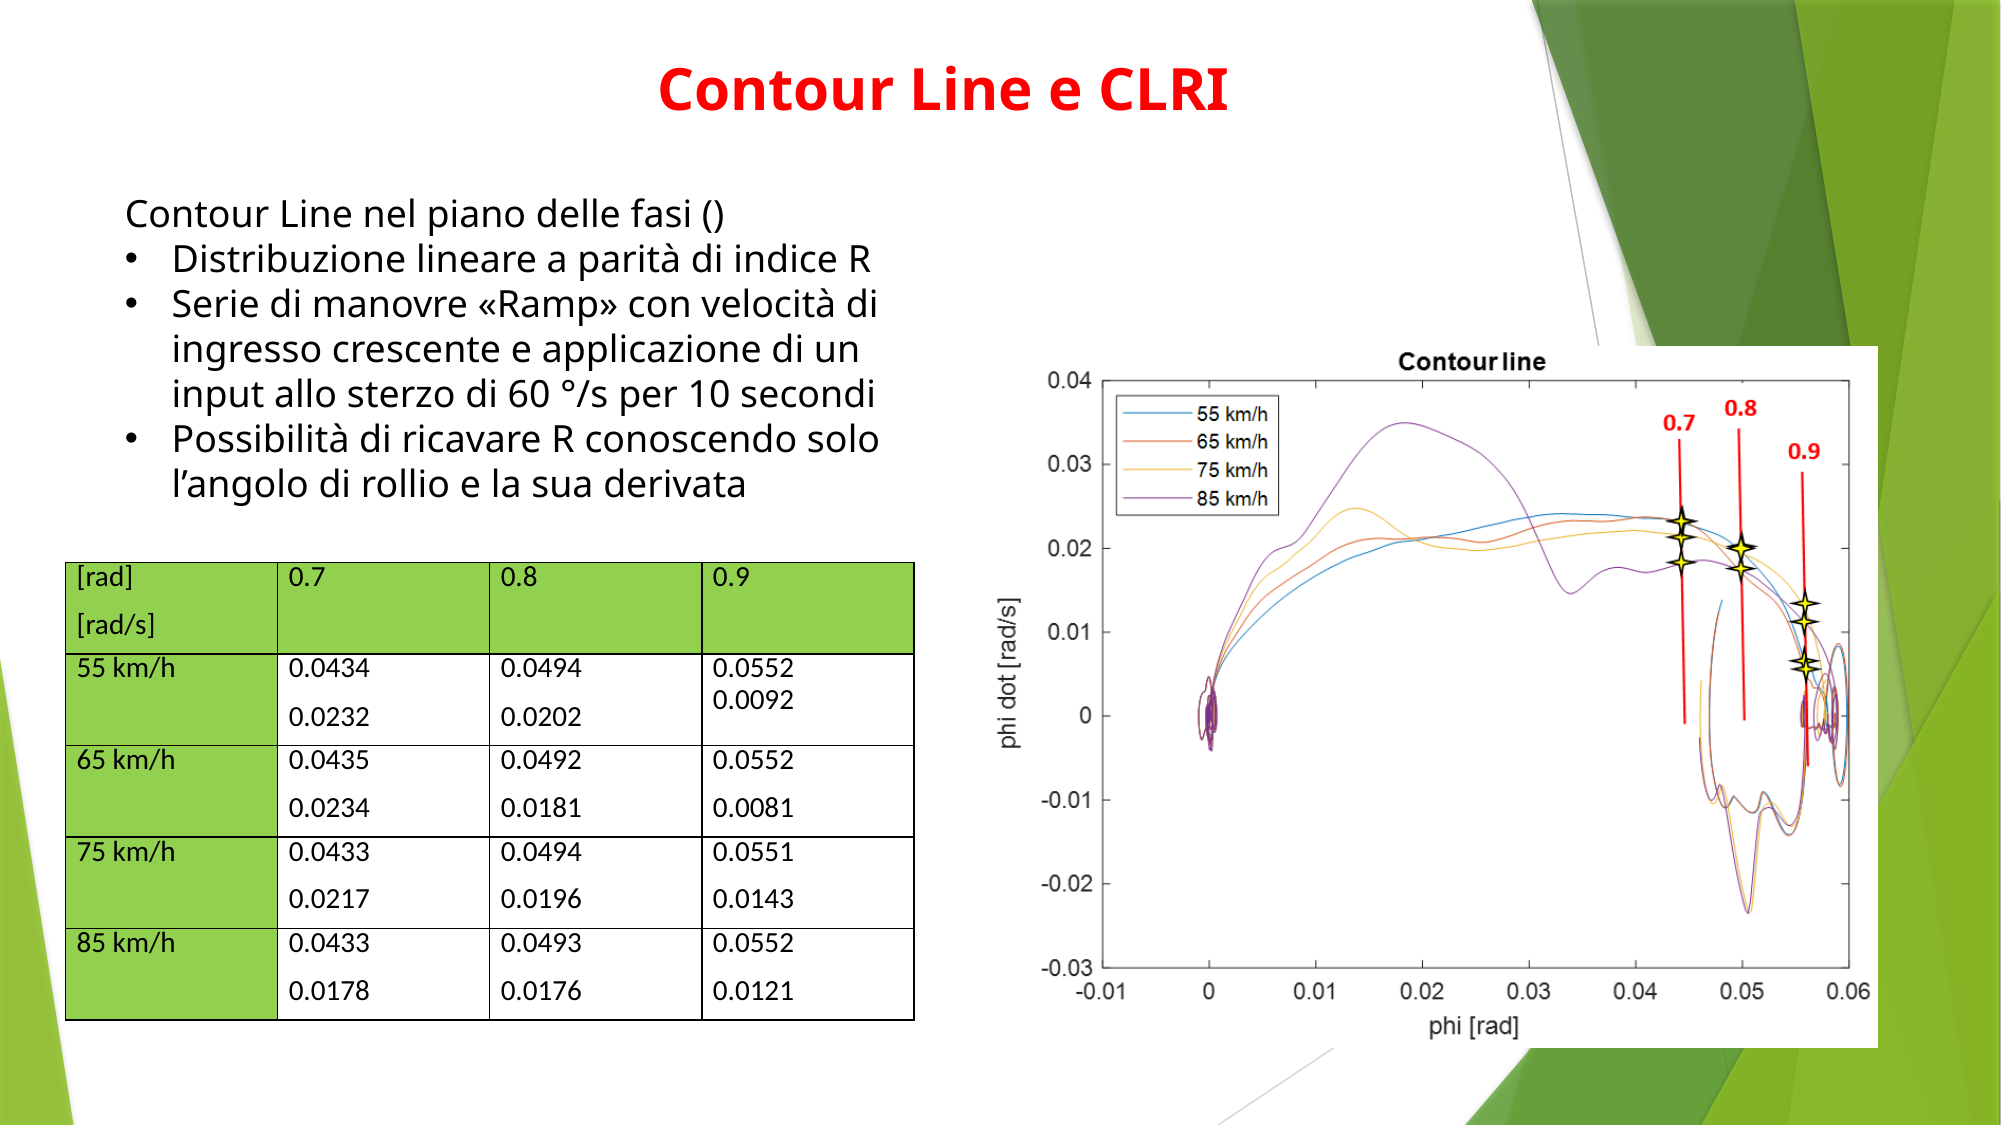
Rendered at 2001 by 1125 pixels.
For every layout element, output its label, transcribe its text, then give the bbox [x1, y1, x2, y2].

table_cell 75 km/h [66, 838, 277, 928]
table_cell 0.0552 0.0081 [703, 746, 913, 836]
text_box Contour Line e CLRI [642, 44, 1570, 130]
table_header 0.8 [490, 563, 701, 653]
table_cell 0.0494 0.0196 [490, 838, 701, 928]
table_cell 0.0493 0.0176 [490, 929, 701, 1019]
table_cell 0.0433 0.0178 [278, 929, 489, 1019]
table_cell 0.0552 0.0092 [703, 655, 913, 745]
table_header 0.9 [703, 563, 913, 653]
table_cell 55 km/h [66, 655, 277, 745]
table_cell 65 km/h [66, 746, 277, 836]
table_header 0.7 [278, 563, 489, 653]
picture [984, 345, 1878, 1049]
table_cell 0.0435 0.0234 [278, 746, 489, 836]
table_header [rad] [rad/s] [66, 563, 277, 653]
table_cell 0.0551 0.0143 [703, 838, 913, 928]
table_cell 0.0434 0.0232 [278, 655, 489, 745]
table_cell 0.0494 0.0202 [490, 655, 701, 745]
table_cell 0.0492 0.0181 [490, 746, 701, 836]
table_cell 0.0433 0.0217 [278, 838, 489, 928]
table_cell 85 km/h [66, 929, 277, 1019]
table_cell 0.0552 0.0121 [703, 929, 913, 1019]
